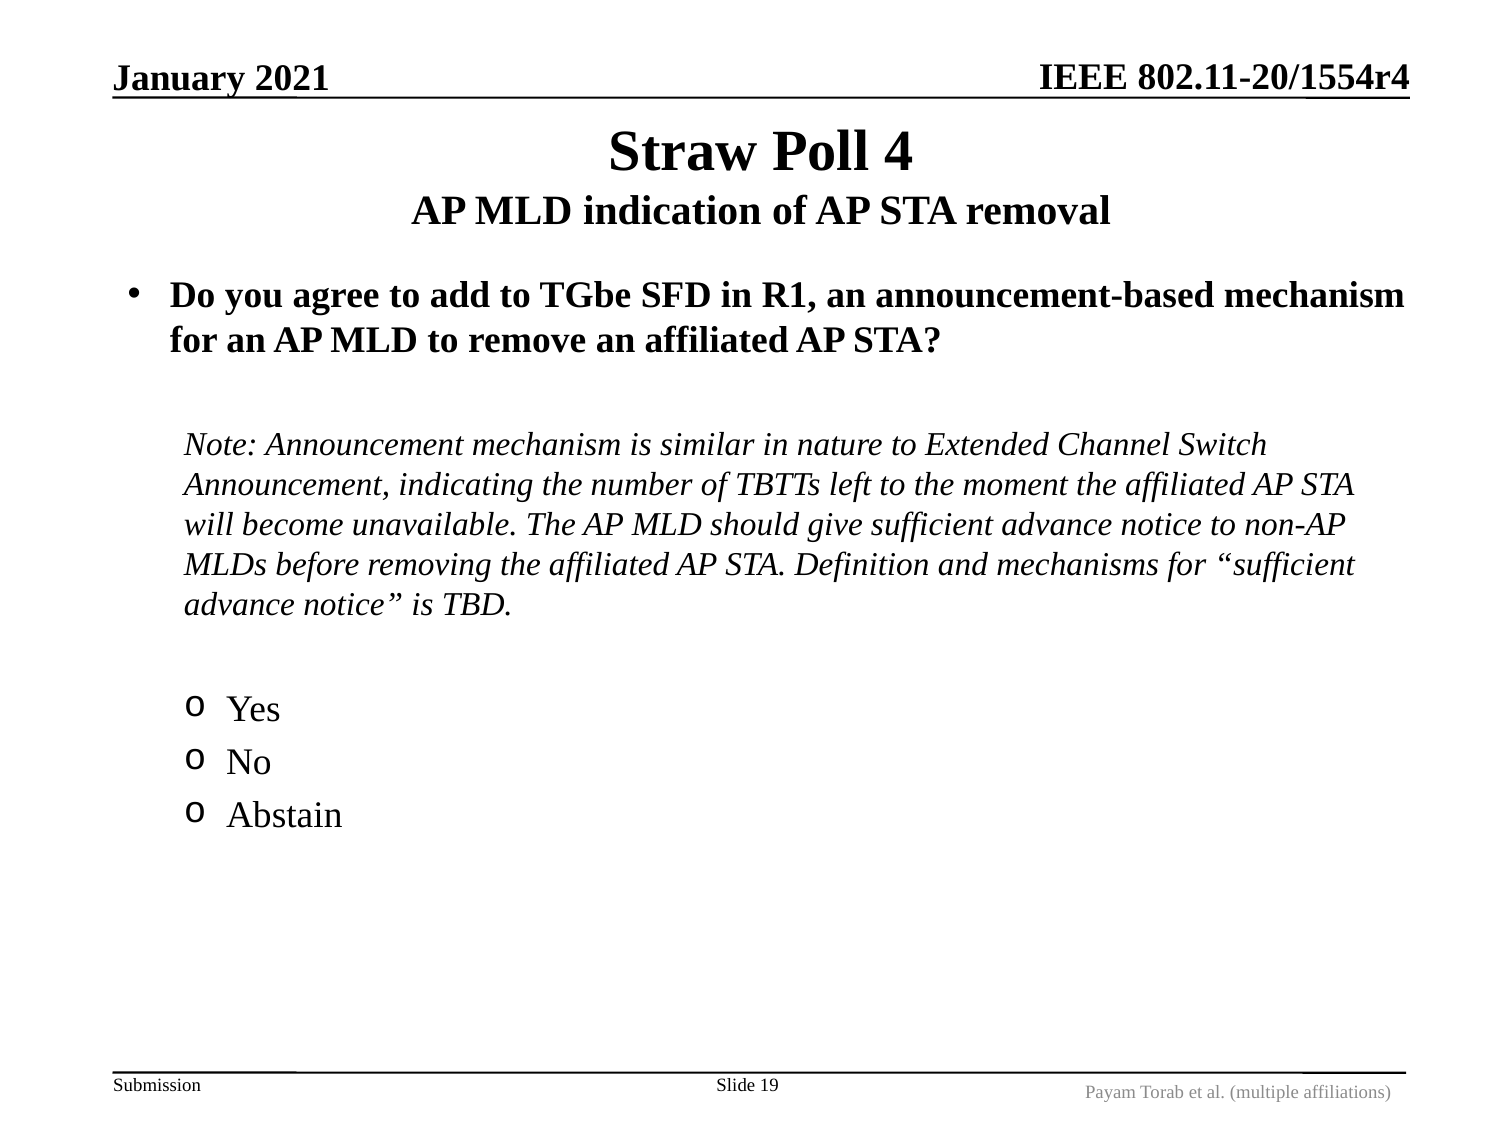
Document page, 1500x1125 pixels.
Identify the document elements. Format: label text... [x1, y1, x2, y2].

slide_number Slide 19 [702, 1072, 793, 1111]
title Straw Poll 4 AP MLD indication of AP STA removal [112, 97, 1411, 248]
list Do you agree to add to TGbe SFD in R1, an announcement-based mechanism for an AP MLD to remove an affiliated AP STA? Note: Announcement mechanism is similar in nature to Extended Channel Switch Announcement, indicating the number of TBTTs left to the moment the affiliated AP STA will become unavailable. The AP MLD should give sufficient advance notice to non-AP MLDs before removing the affiliated AP STA. Definition and mechanisms for “sufficient advance notice” is TBD. Yes No Abstain [112, 262, 1426, 1073]
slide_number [112, 52, 563, 90]
footer Payam Torab et al. (multiple affiliations) [877, 1072, 1407, 1110]
